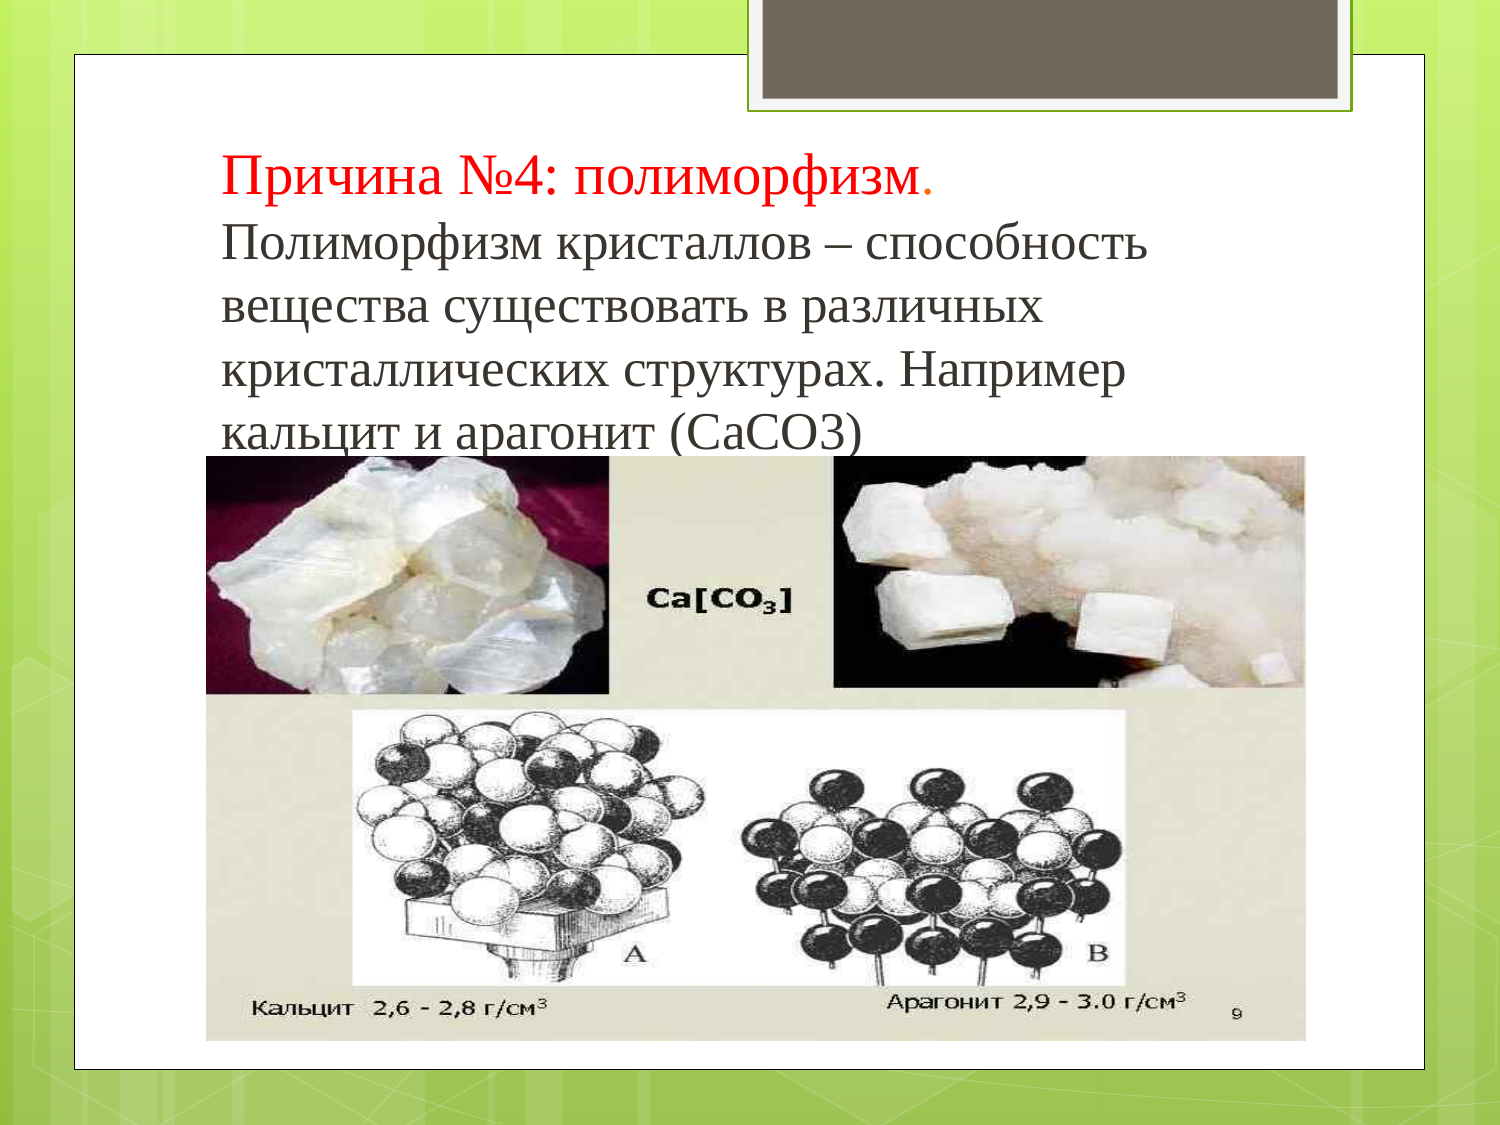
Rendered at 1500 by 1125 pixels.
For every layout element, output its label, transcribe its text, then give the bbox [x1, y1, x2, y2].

title Причина №4: полиморфизм. Полиморфизм кристаллов – способность вещества существовать в различных кристаллических структурах. Например кальцит и арагонит (СаСО3) [206, 125, 1296, 455]
picture [206, 455, 1306, 1041]
